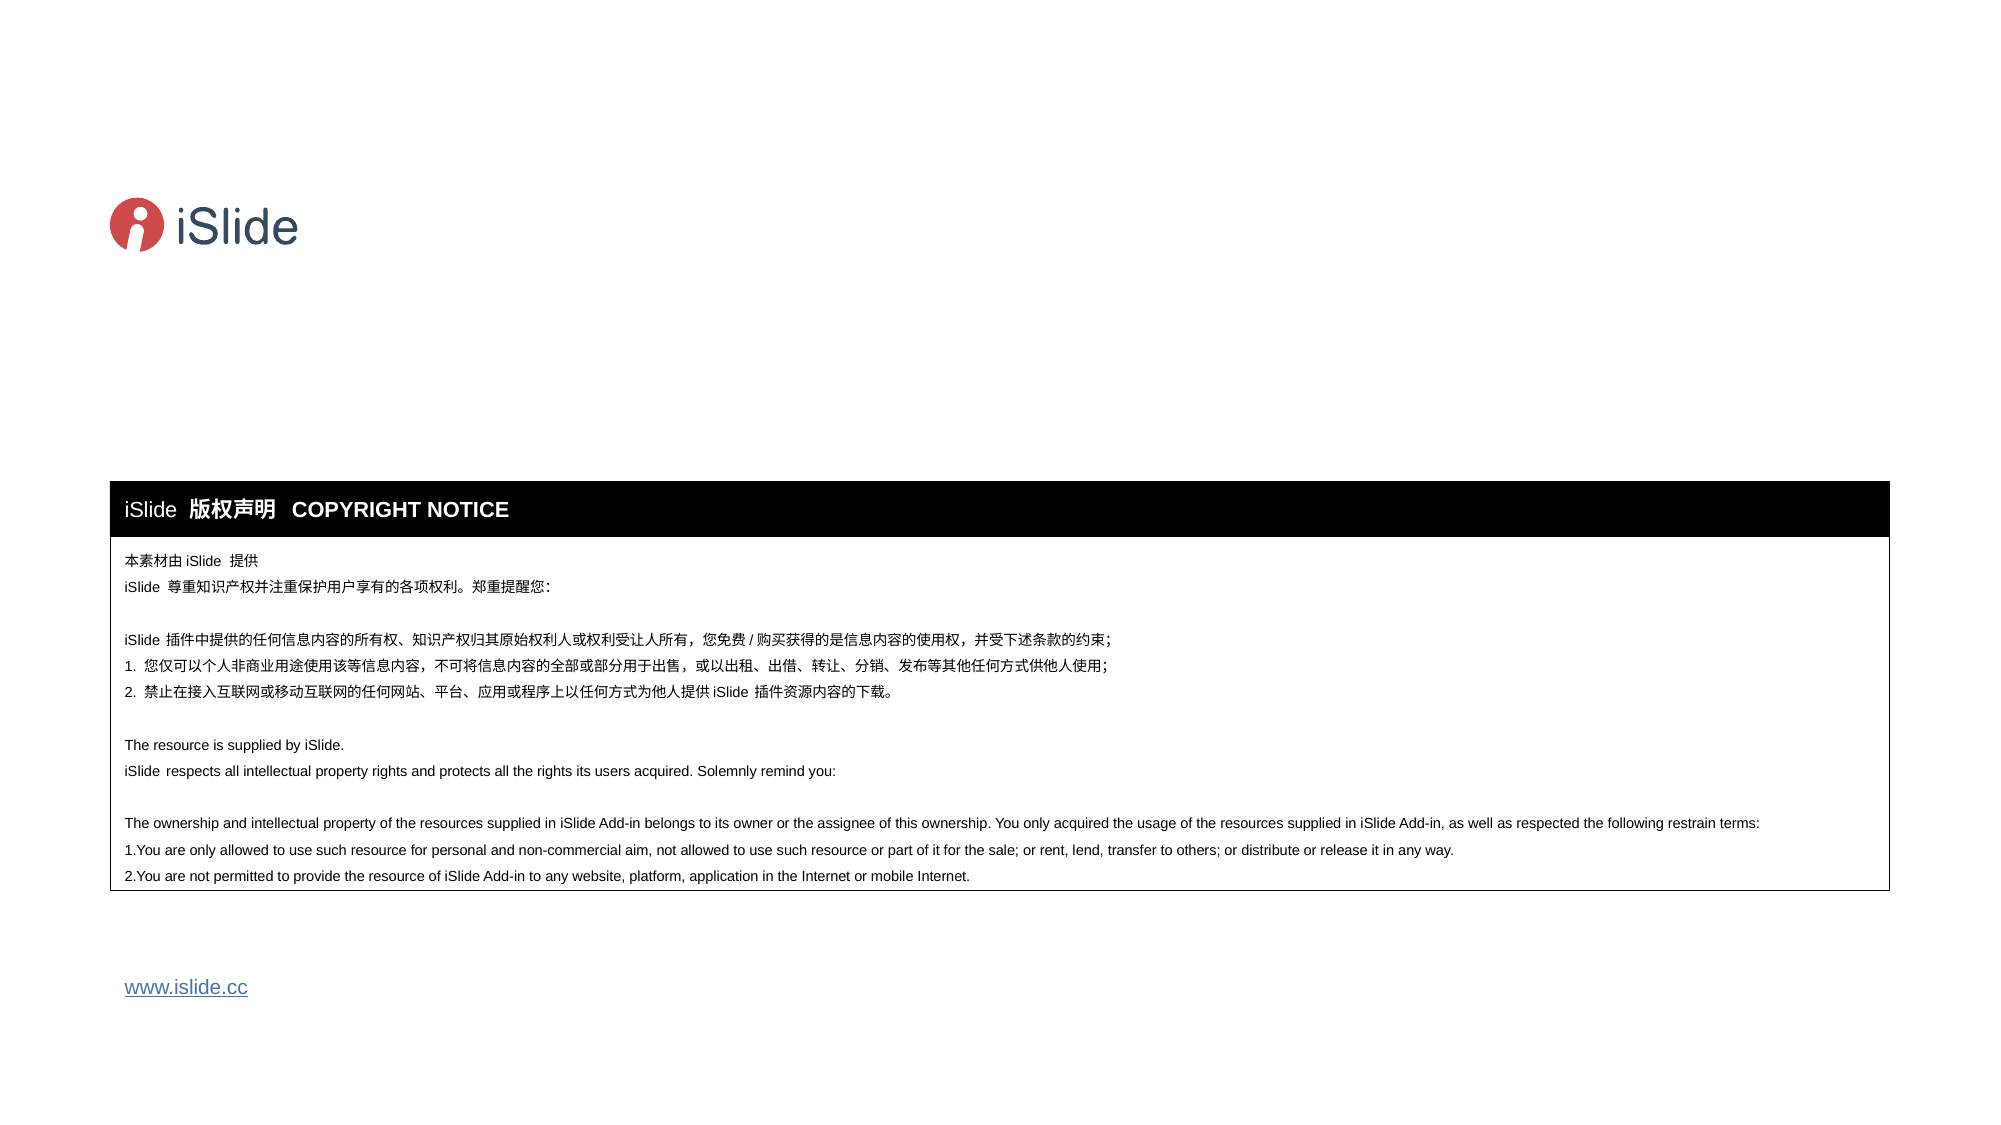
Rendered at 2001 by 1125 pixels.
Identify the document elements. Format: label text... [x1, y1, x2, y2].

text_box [109, 481, 1890, 891]
text_box www.islide.cc [109, 953, 658, 1006]
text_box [109, 197, 318, 253]
